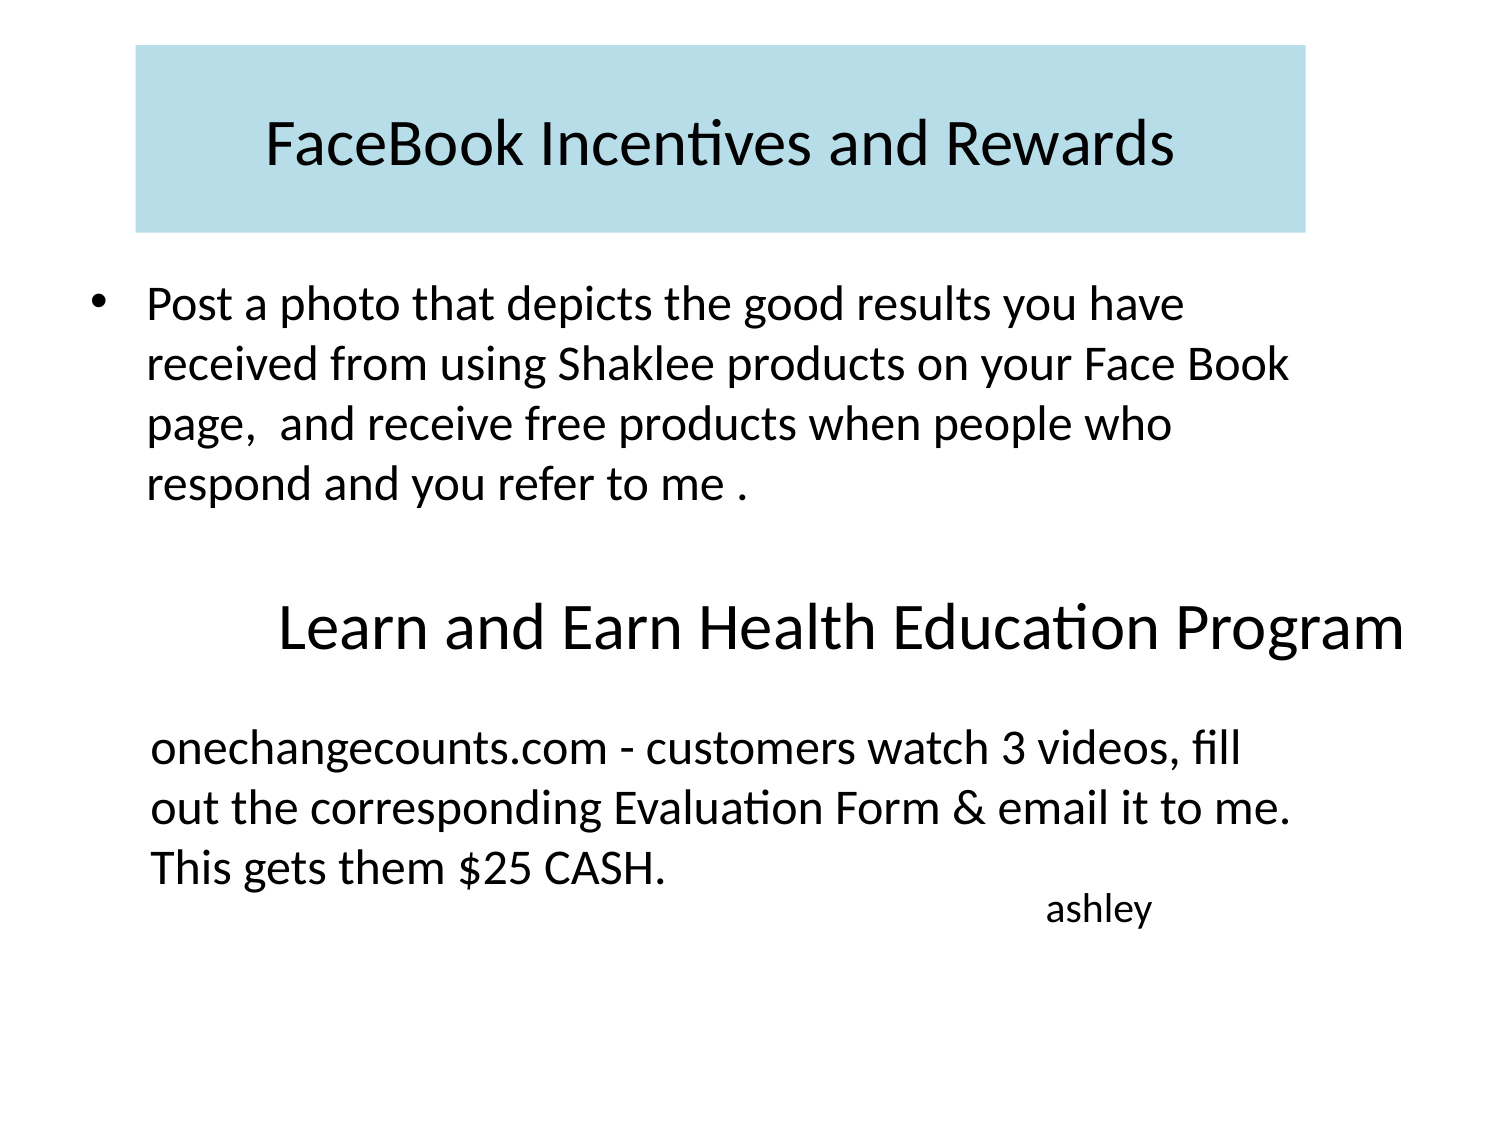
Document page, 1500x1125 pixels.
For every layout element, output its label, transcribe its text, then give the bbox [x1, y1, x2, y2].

list Post a photo that depicts the good results you have received from using Shaklee products on your Face Book page, and receive free products when people who respond and you refer to me . [75, 262, 1364, 1005]
text_box Learn and Earn Health Education Program [263, 575, 1422, 670]
text_box onechangecounts.com - customers watch 3 videos, fill out the corresponding Evaluation Form & email it to me. This gets them $25 CASH. [135, 707, 1328, 902]
title FaceBook Incentives and Rewards [135, 45, 1306, 233]
text_box ashley [1030, 873, 1459, 939]
